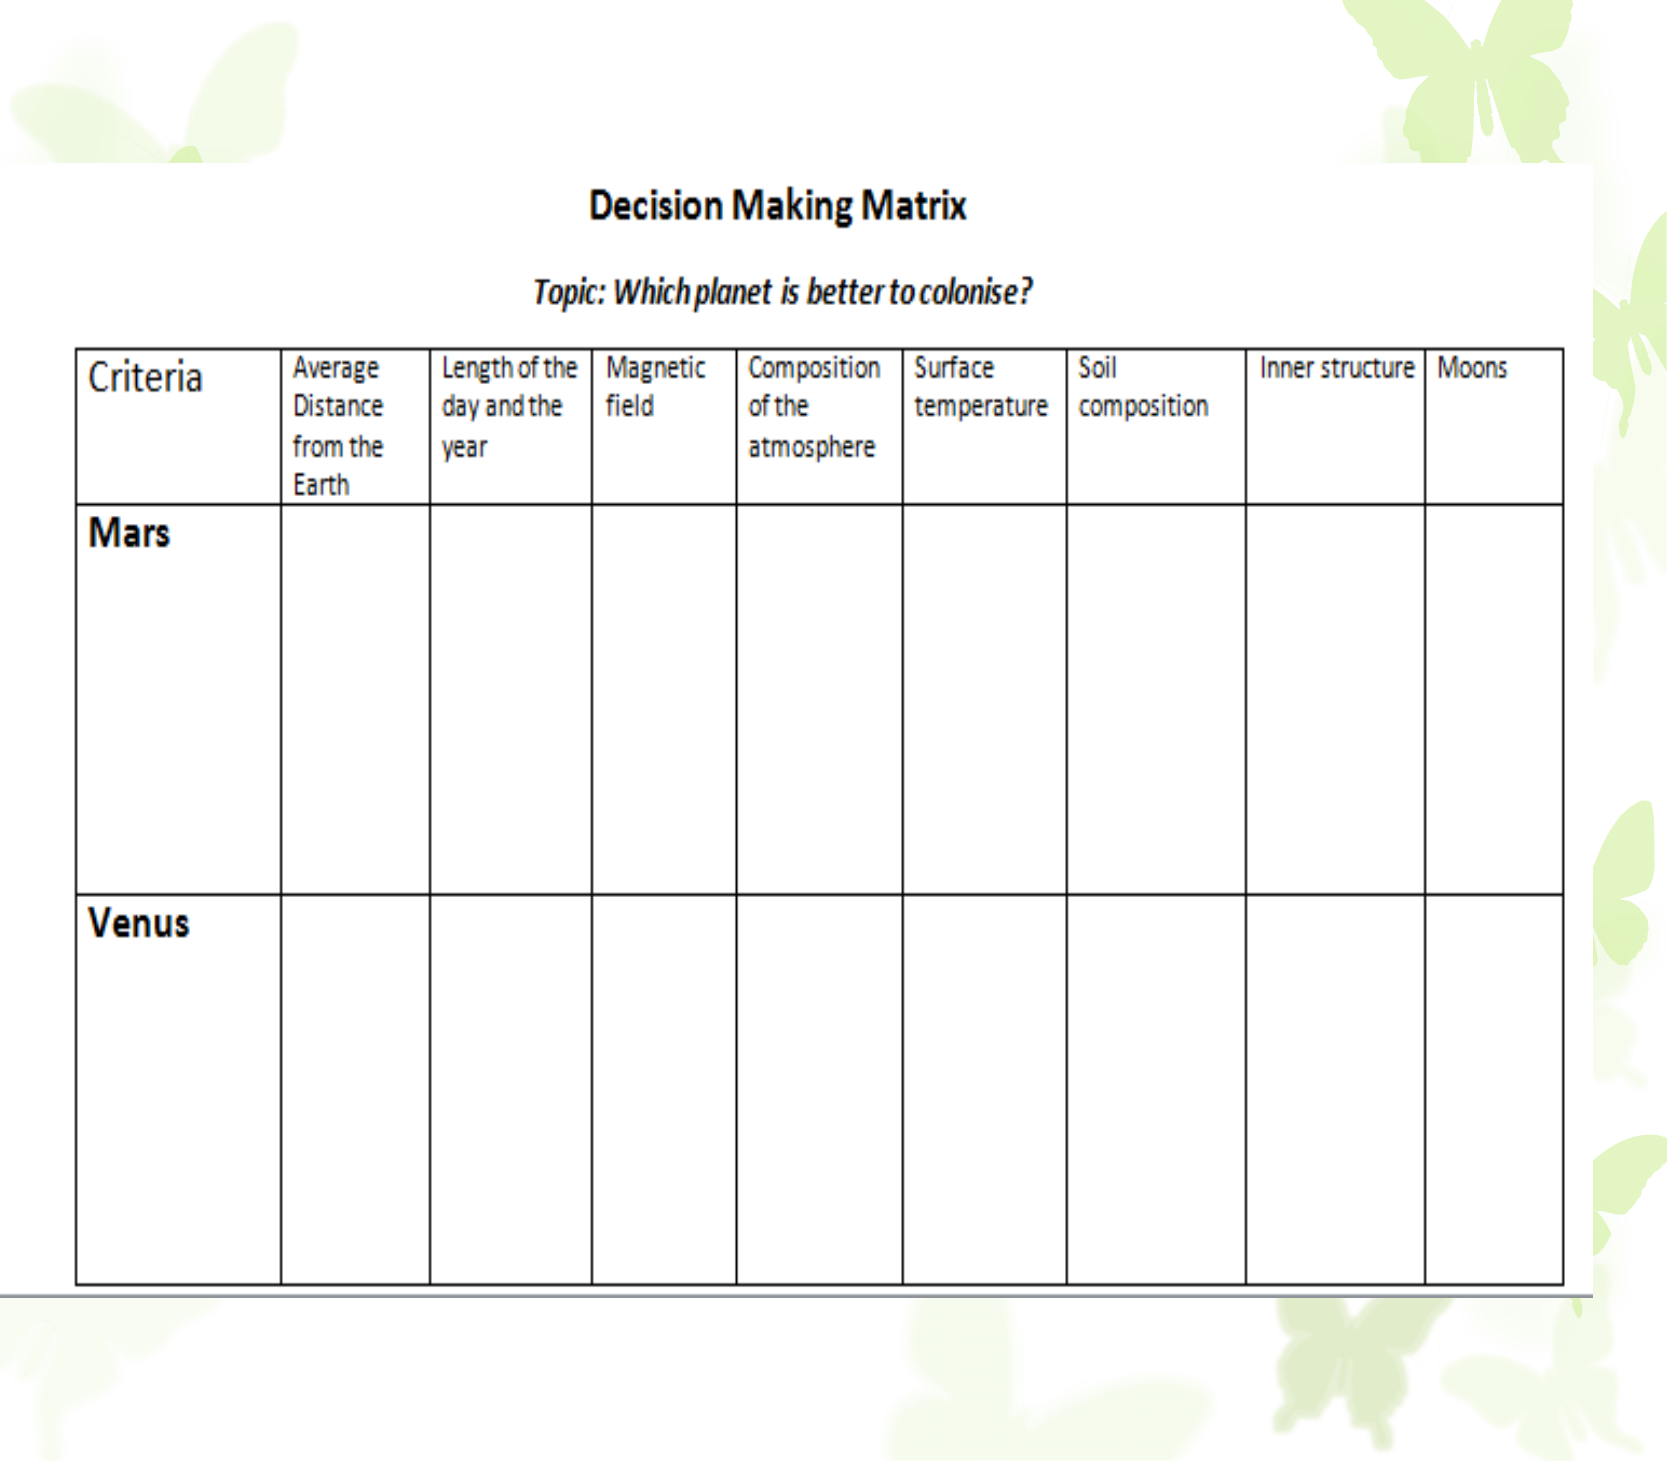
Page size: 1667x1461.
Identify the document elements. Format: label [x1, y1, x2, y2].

picture [0, 162, 1594, 1298]
